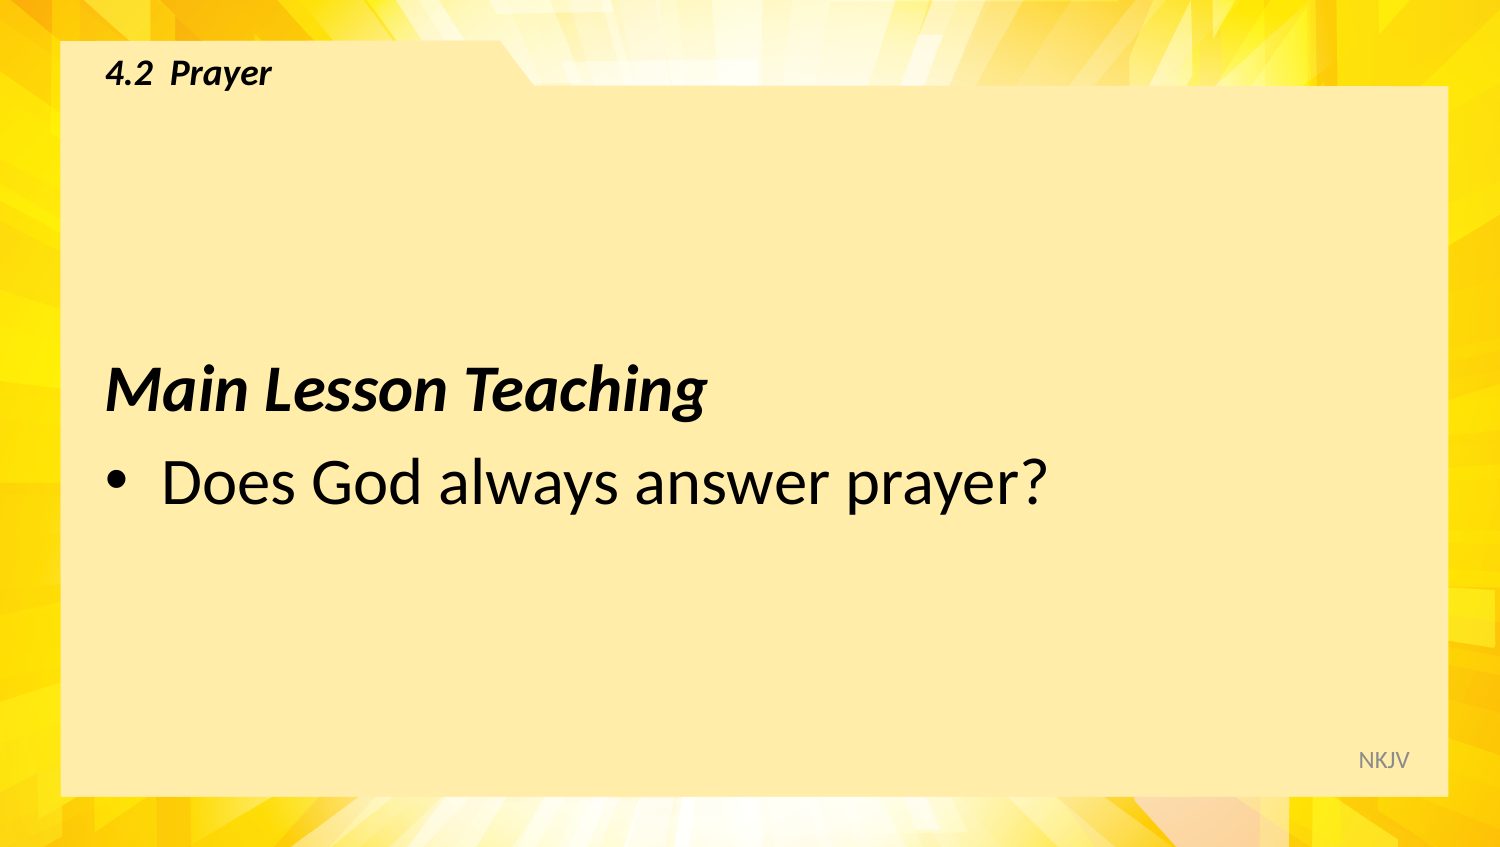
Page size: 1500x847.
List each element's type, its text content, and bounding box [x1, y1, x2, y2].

footer NKJV [950, 736, 1425, 782]
picture [0, 0, 1500, 847]
title 4.2 Prayer [89, 33, 1420, 108]
list Main Lesson Teaching Does God always answer prayer? [89, 141, 1403, 722]
